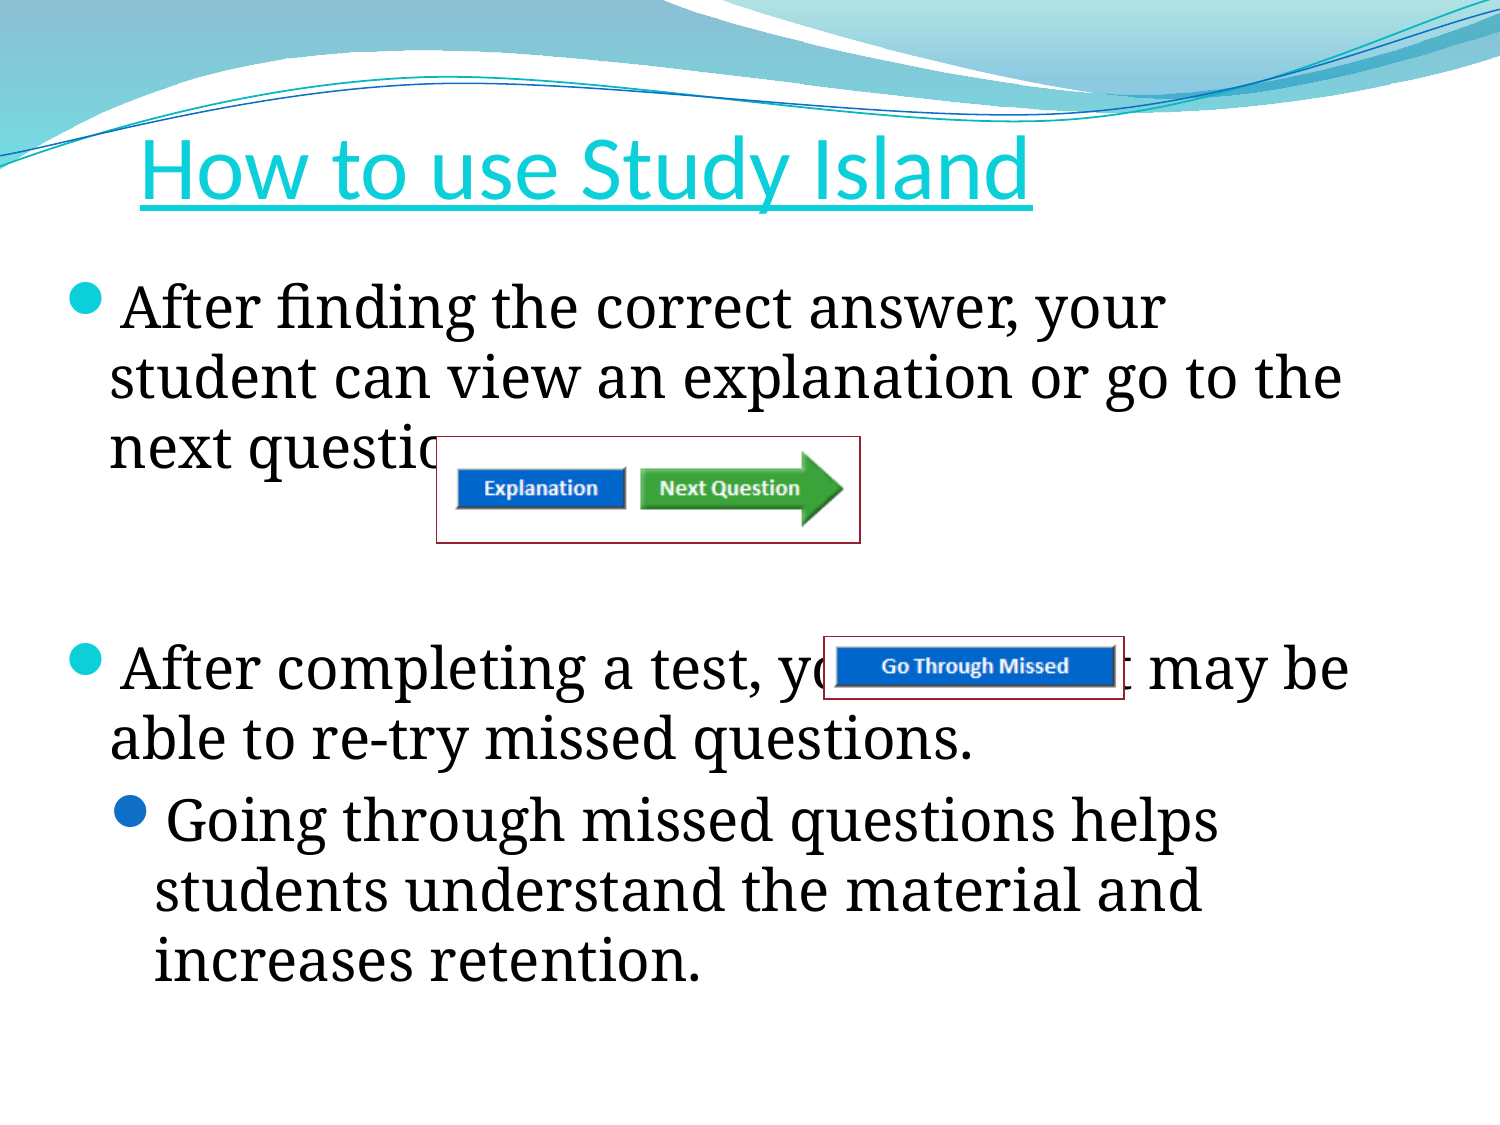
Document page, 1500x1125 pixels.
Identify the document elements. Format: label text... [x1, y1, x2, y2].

picture [824, 637, 1124, 699]
text_box How to use Study Island? [124, 87, 1475, 275]
picture [437, 437, 860, 543]
text_box After finding the correct answer, your student can view an explanation or go to the next question. After completing a test, your student may be able to re-try missed questions. Going through missed questions helps students understand the material and increases retention. [49, 262, 1400, 1008]
